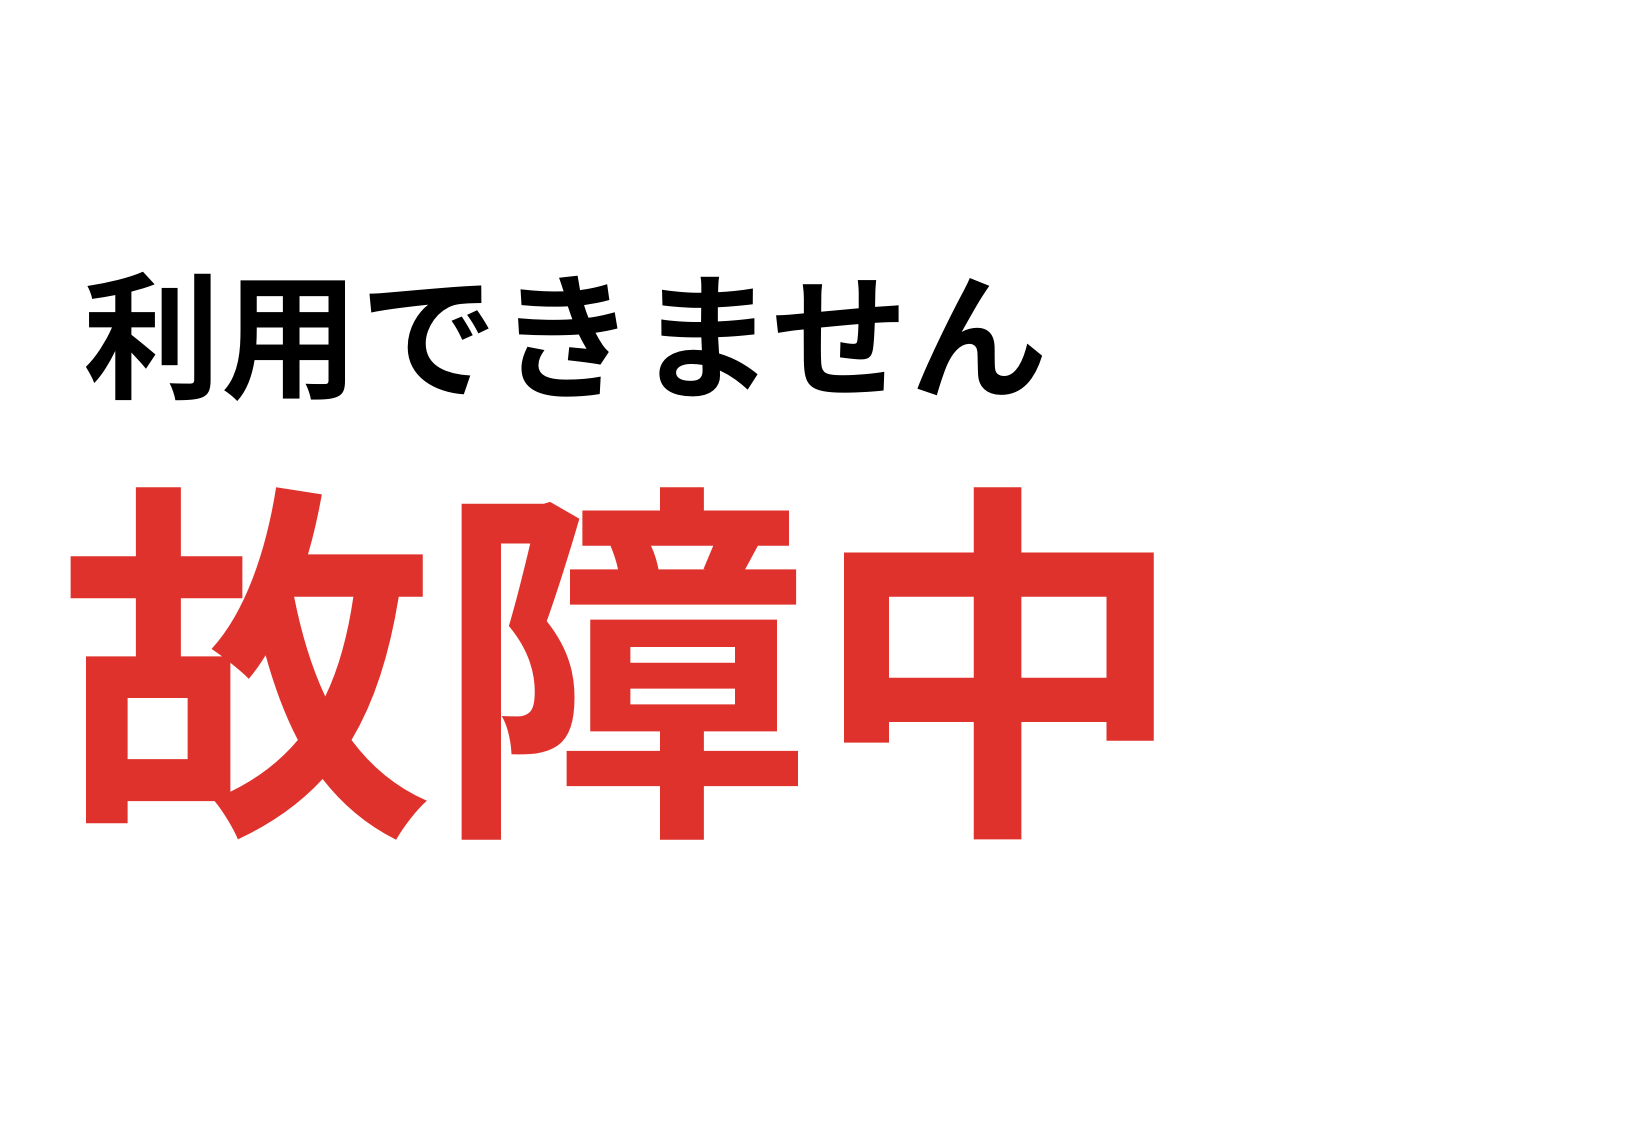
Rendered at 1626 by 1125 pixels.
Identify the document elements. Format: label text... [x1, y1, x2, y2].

text_box 利用できません [68, 243, 1581, 424]
text_box 故障中 [44, 424, 1581, 890]
